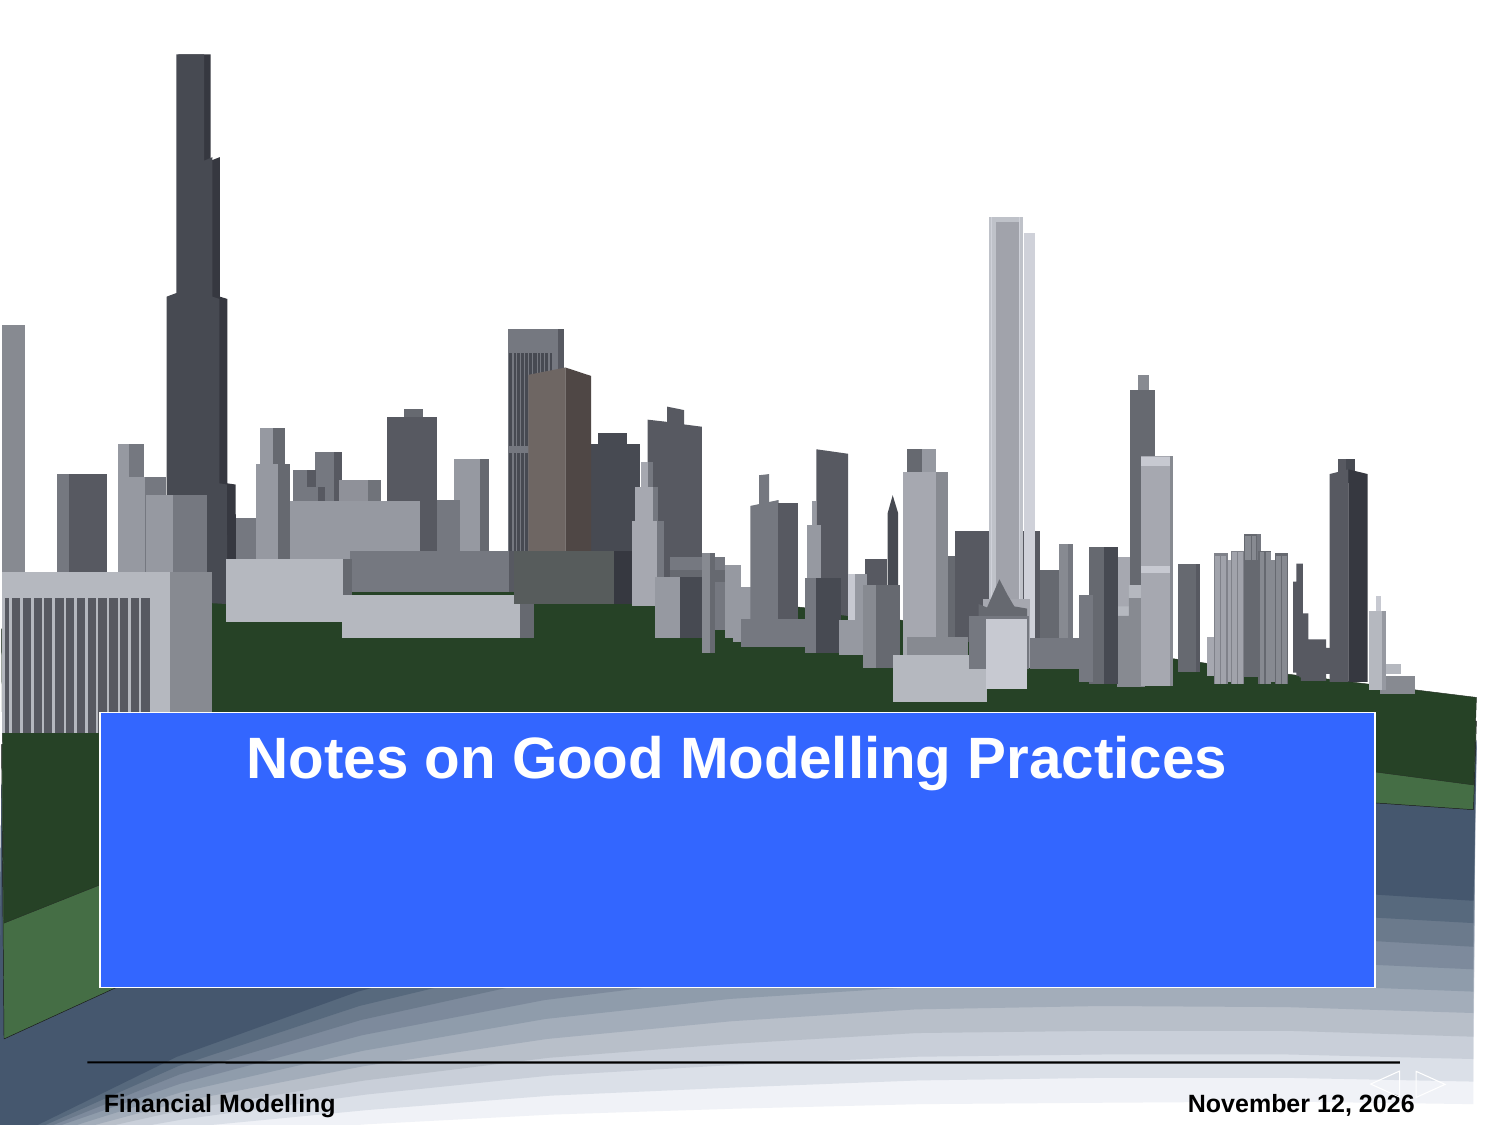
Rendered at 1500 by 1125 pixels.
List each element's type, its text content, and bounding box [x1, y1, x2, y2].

title Notes on Good Modelling Practices [99, 712, 1376, 988]
